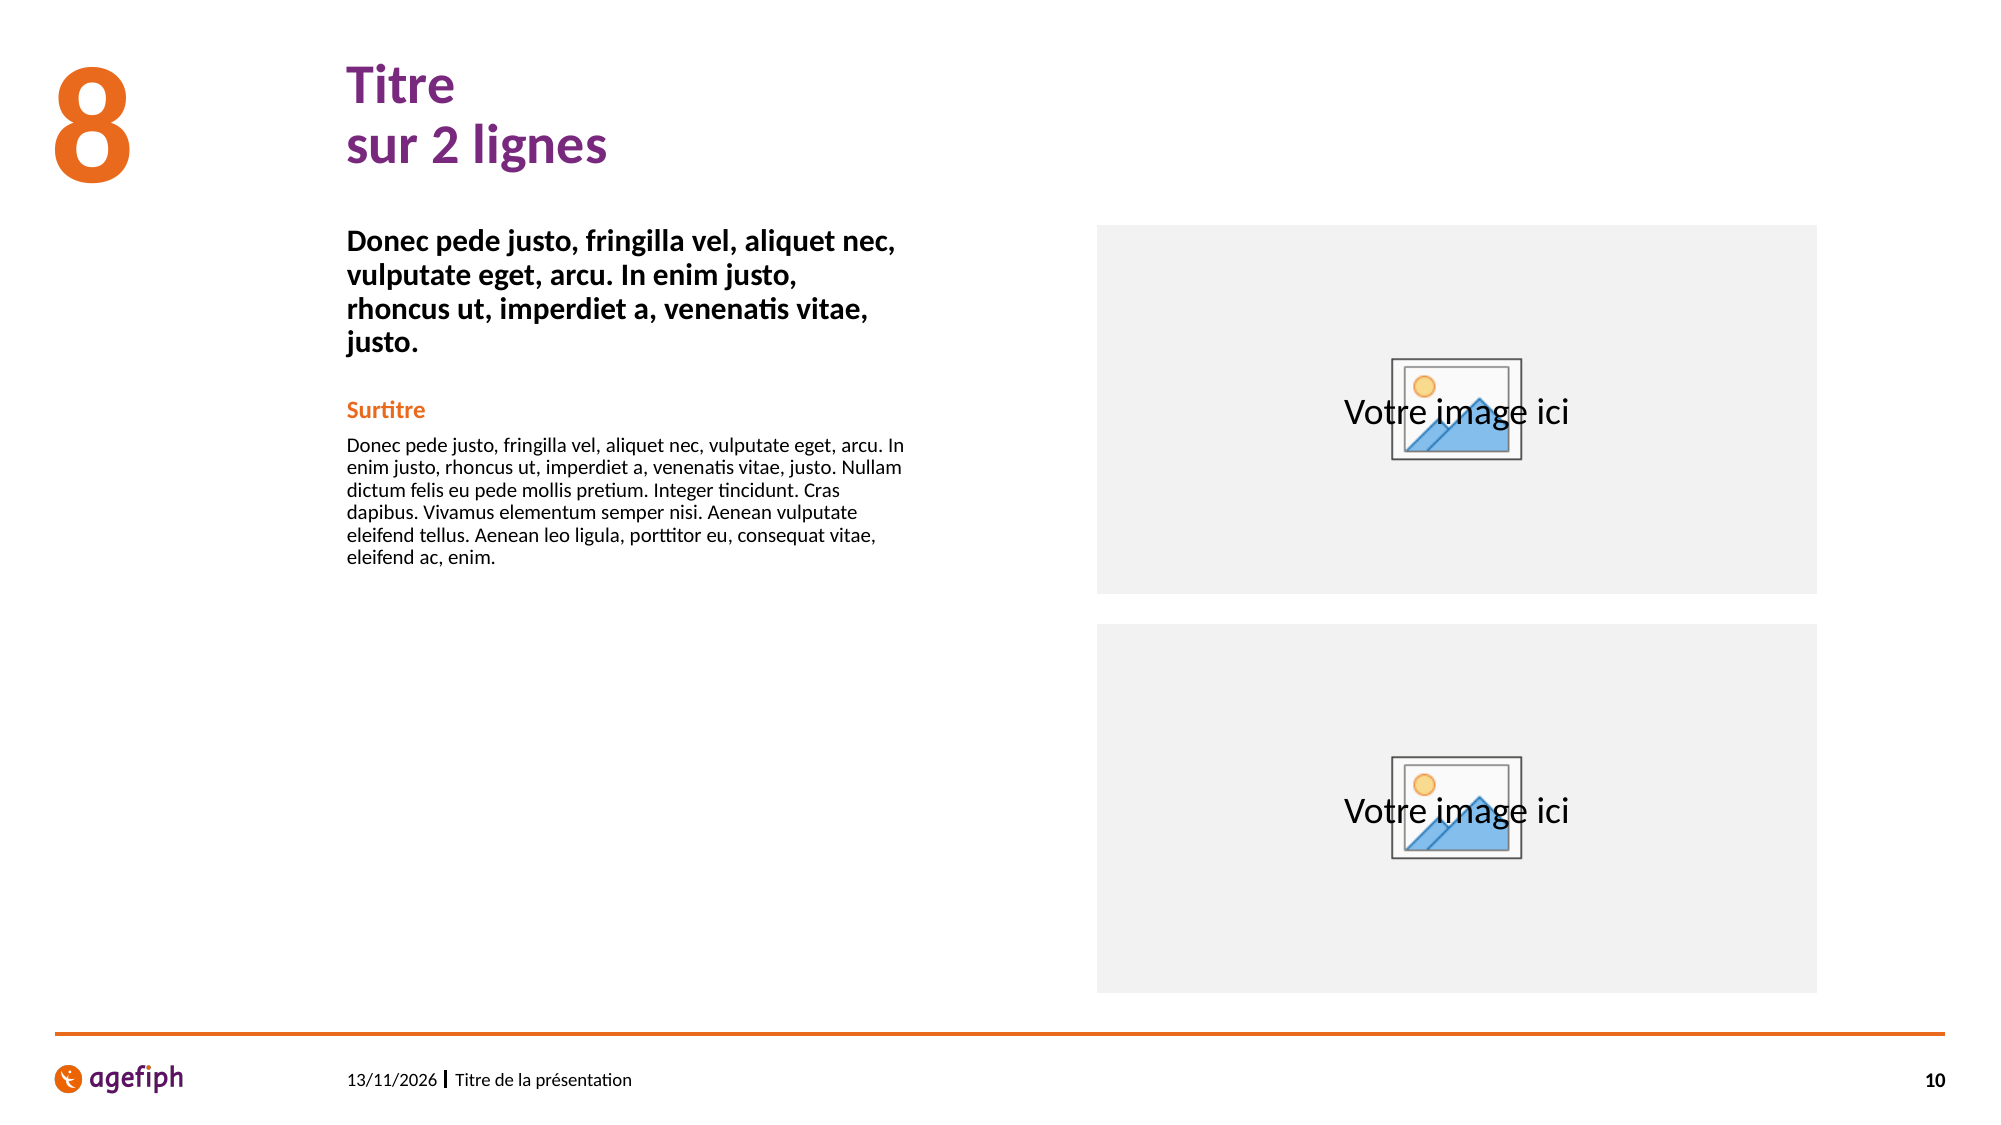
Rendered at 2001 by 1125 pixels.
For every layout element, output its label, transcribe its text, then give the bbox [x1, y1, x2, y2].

list Donec pede justo, fringilla vel, aliquet nec, vulputate eget, arcu. In enim justo, rhoncus ut, imperdiet a, venenatis vitae, justo. Surtitre Donec pede justo, fringilla vel, aliquet nec, vulputate eget, arcu. In enim justo, rhoncus ut, imperdiet a, venenatis vitae, justo. Nullam dictum felis eu pede mollis pretium. Integer tincidunt. Cras dapibus. Vivamus elementum semper nisi. Aenean vulputate eleifend tellus. Aenean leo ligula, porttitor eu, consequat vitae, eleifend ac, enim. [346, 224, 907, 965]
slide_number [346, 1051, 441, 1107]
title Titre sur 2 lignes [346, 54, 1943, 177]
picture [1096, 623, 1818, 993]
picture [46, 1056, 191, 1102]
list 8 [50, 38, 293, 177]
picture [1096, 224, 1818, 595]
footer Titre de la présentation [455, 1051, 1772, 1107]
slide_number 10 [1790, 1051, 1946, 1107]
